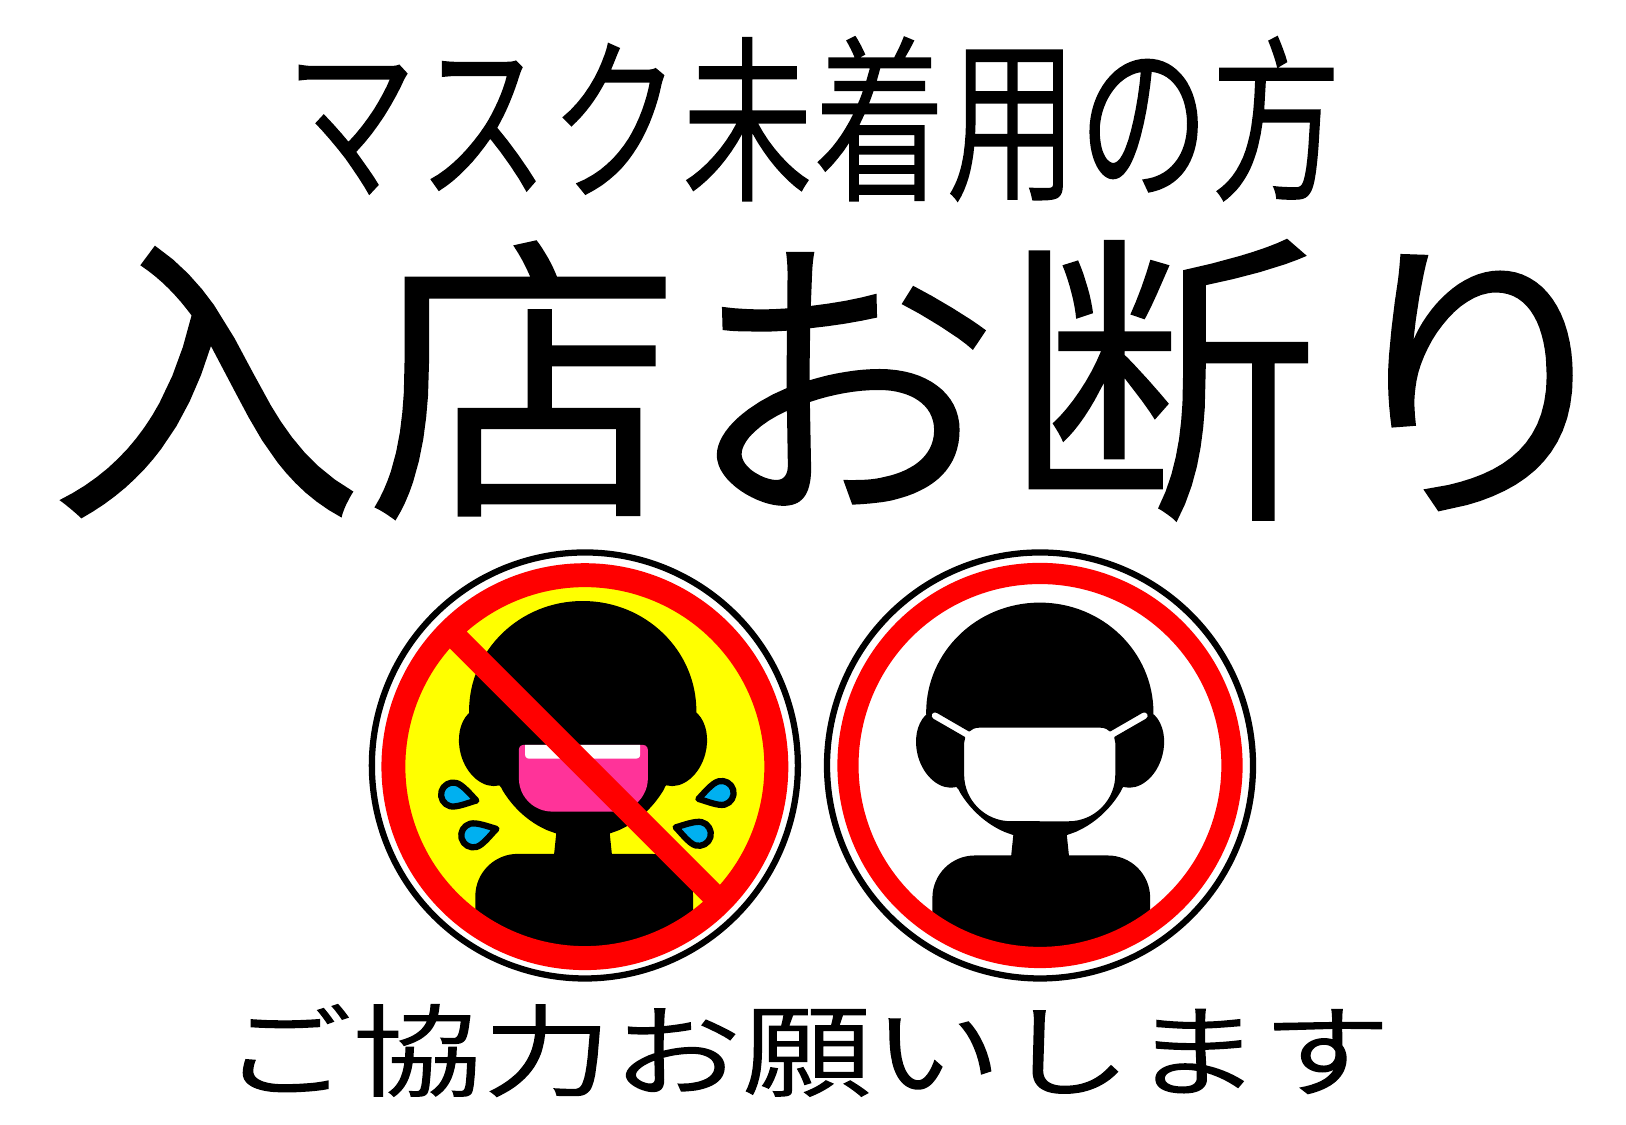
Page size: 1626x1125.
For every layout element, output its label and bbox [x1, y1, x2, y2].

text_box [371, 552, 1254, 979]
